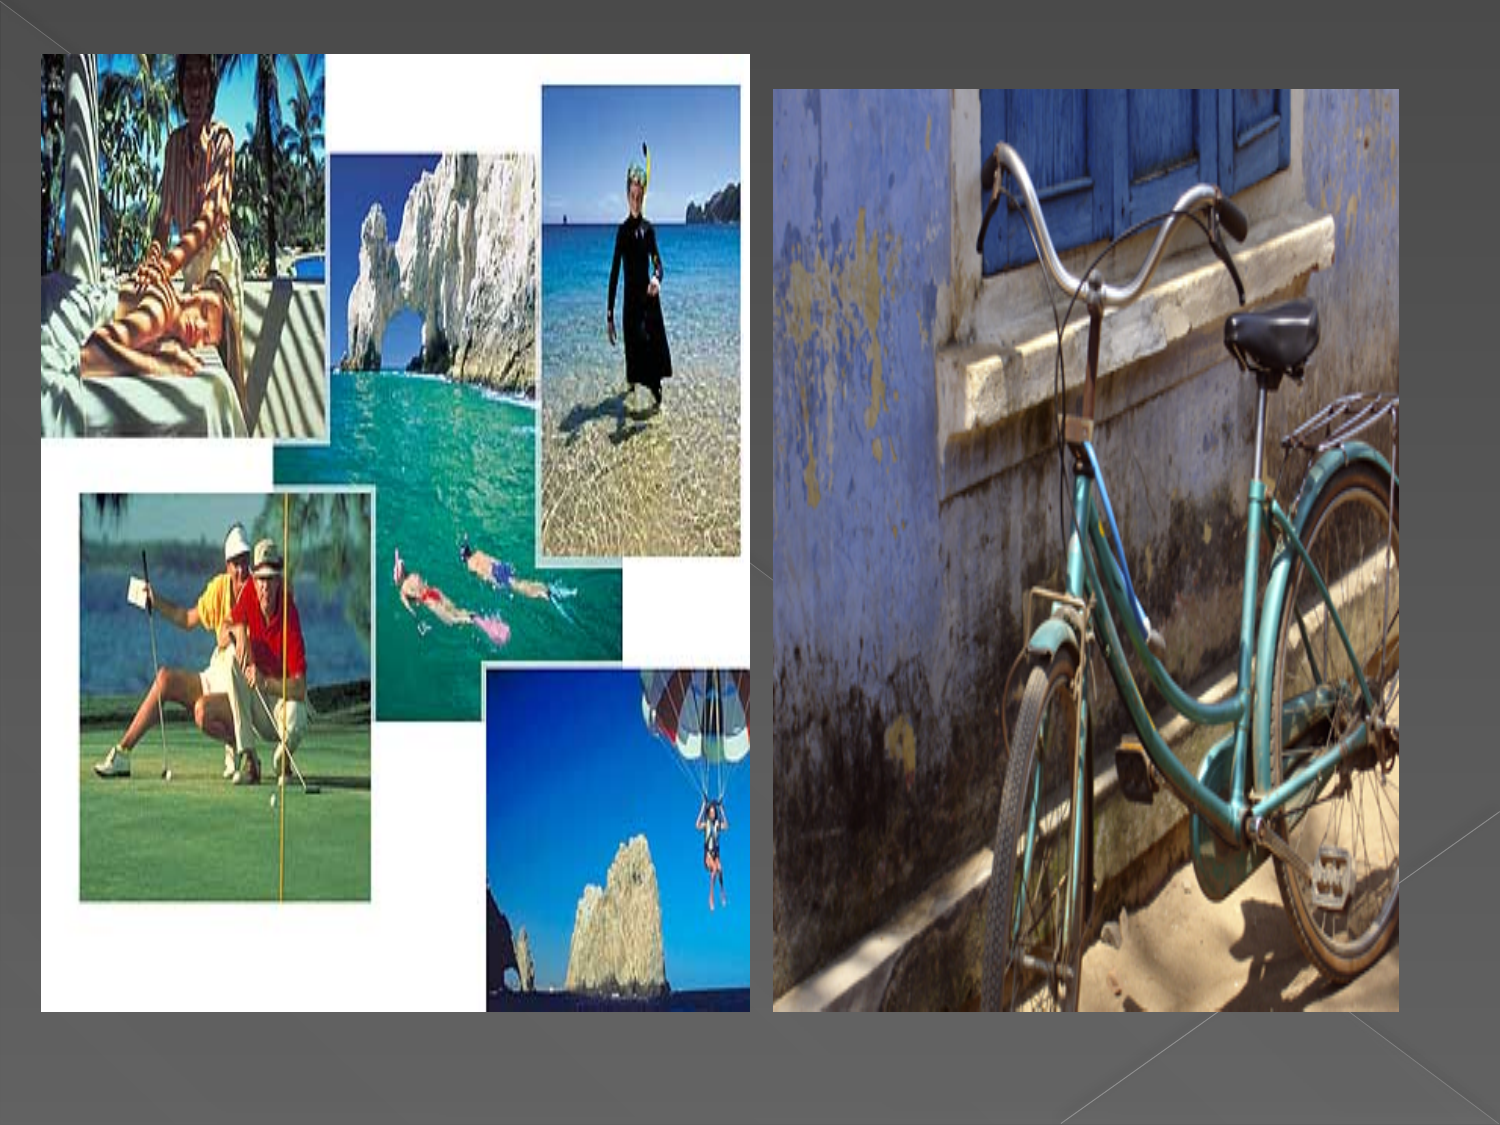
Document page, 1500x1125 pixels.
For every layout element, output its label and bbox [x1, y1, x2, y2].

picture [41, 54, 751, 1012]
picture [773, 89, 1399, 1012]
